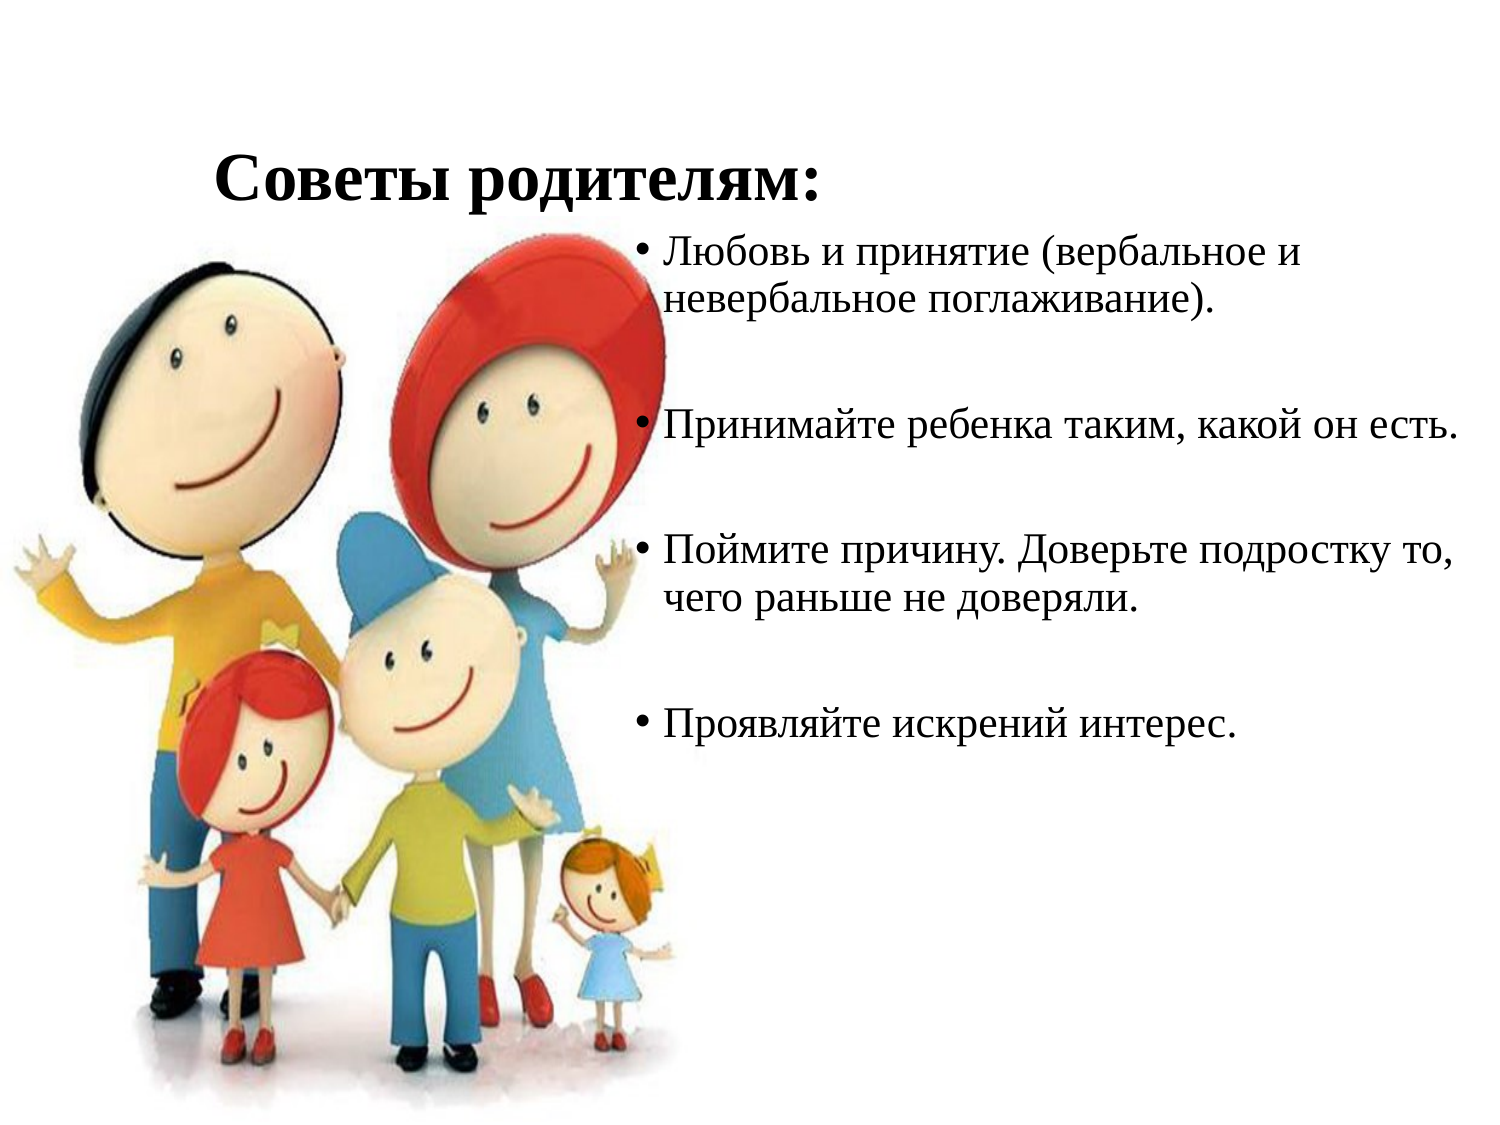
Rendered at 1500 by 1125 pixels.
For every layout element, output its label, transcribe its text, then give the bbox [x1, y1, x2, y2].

list Любовь и принятие (вербальное и невербальное поглаживание). Принимайте ребенка таким, какой он есть. Поймите причину. Доверьте подростку то, чего раньше не доверяли. Проявляйте искрений интерес. [715, 219, 1500, 1094]
title Советы родителям: [198, 125, 1500, 219]
picture [0, 216, 715, 1125]
